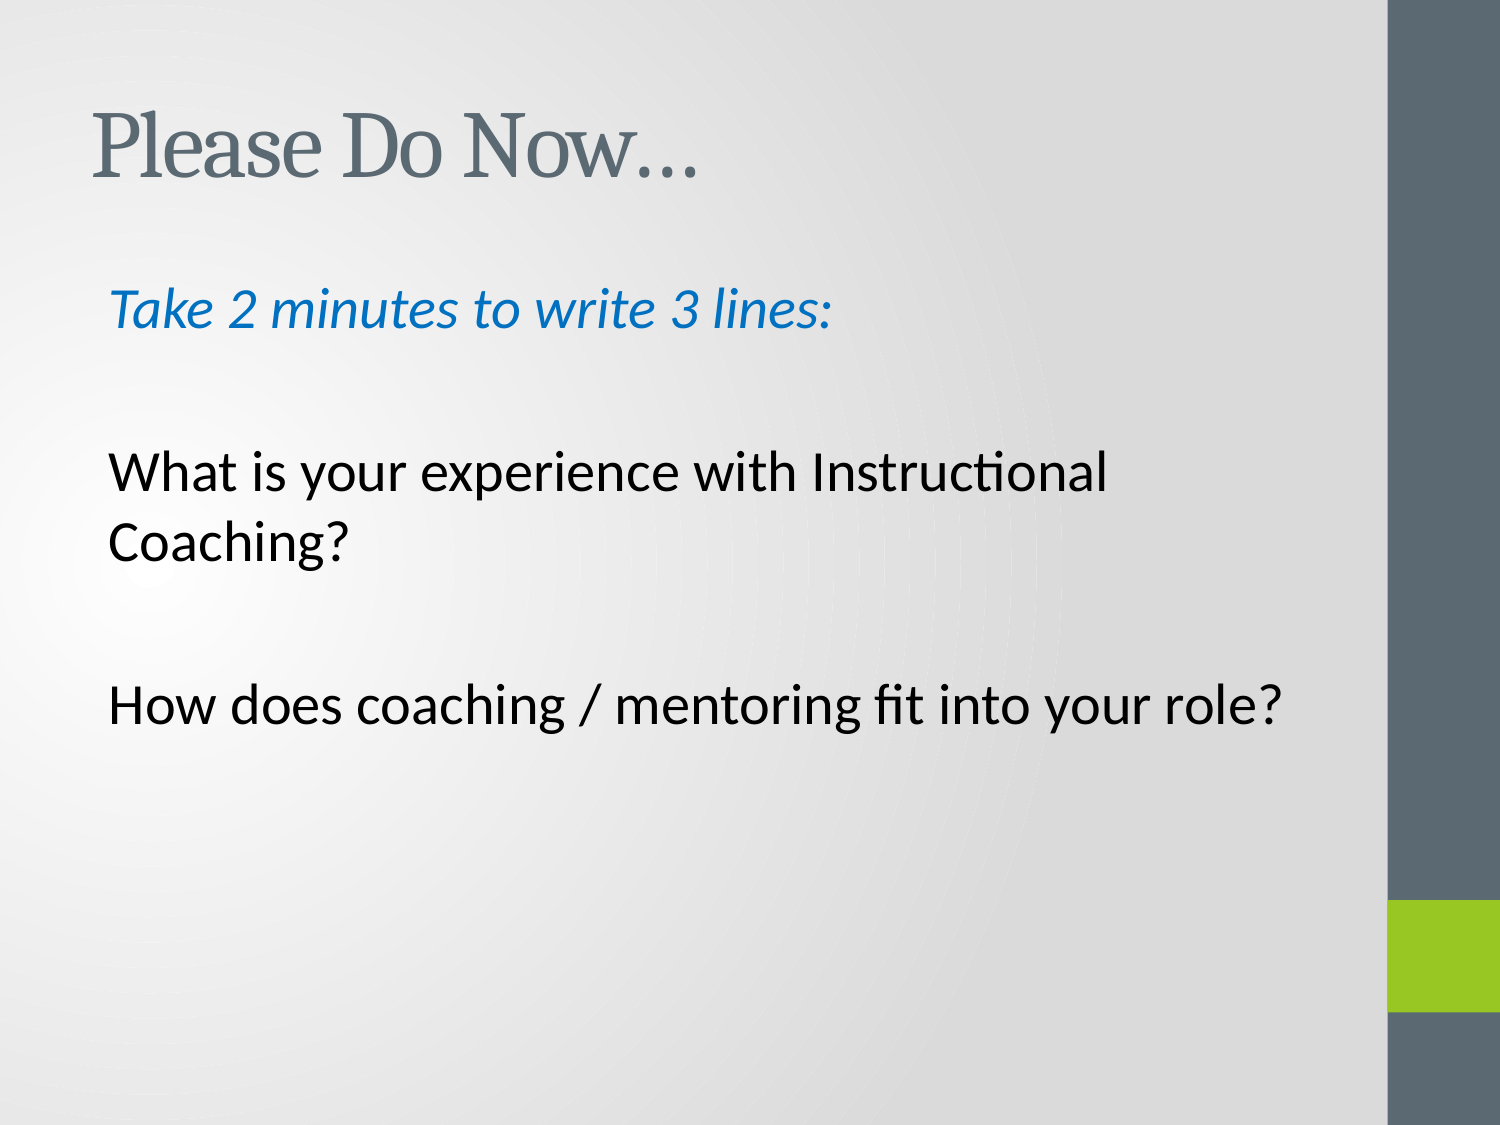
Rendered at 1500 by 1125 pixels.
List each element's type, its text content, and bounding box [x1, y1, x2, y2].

list Take 2 minutes to write 3 lines: What is your experience with Instructional Coaching? How does coaching / mentoring fit into your role? [75, 262, 1325, 1050]
title Please Do Now… [75, 45, 1325, 233]
